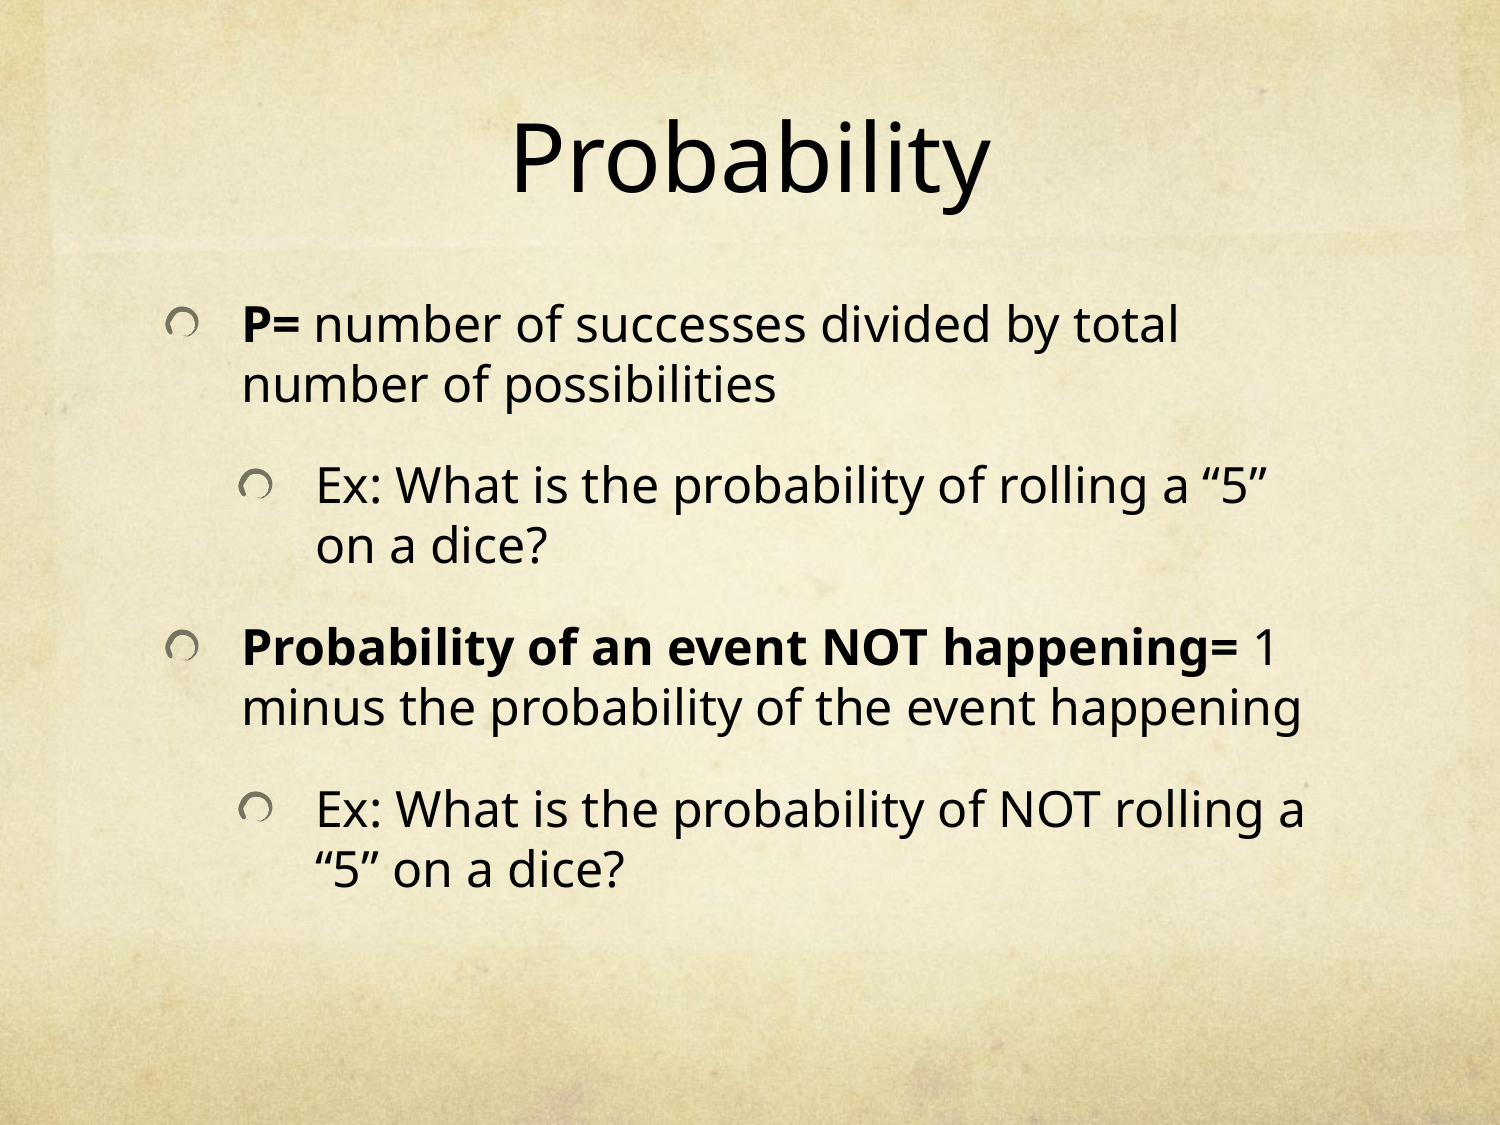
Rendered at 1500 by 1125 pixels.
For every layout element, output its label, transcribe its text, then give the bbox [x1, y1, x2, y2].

title Probability [150, 82, 1350, 225]
picture [0, 0, 1500, 1125]
list P= number of successes divided by total number of possibilities Ex: What is the probability of rolling a “5” on a dice? Probability of an event NOT happening= 1 minus the probability of the event happening Ex: What is the probability of NOT rolling a “5” on a dice? [150, 284, 1350, 950]
